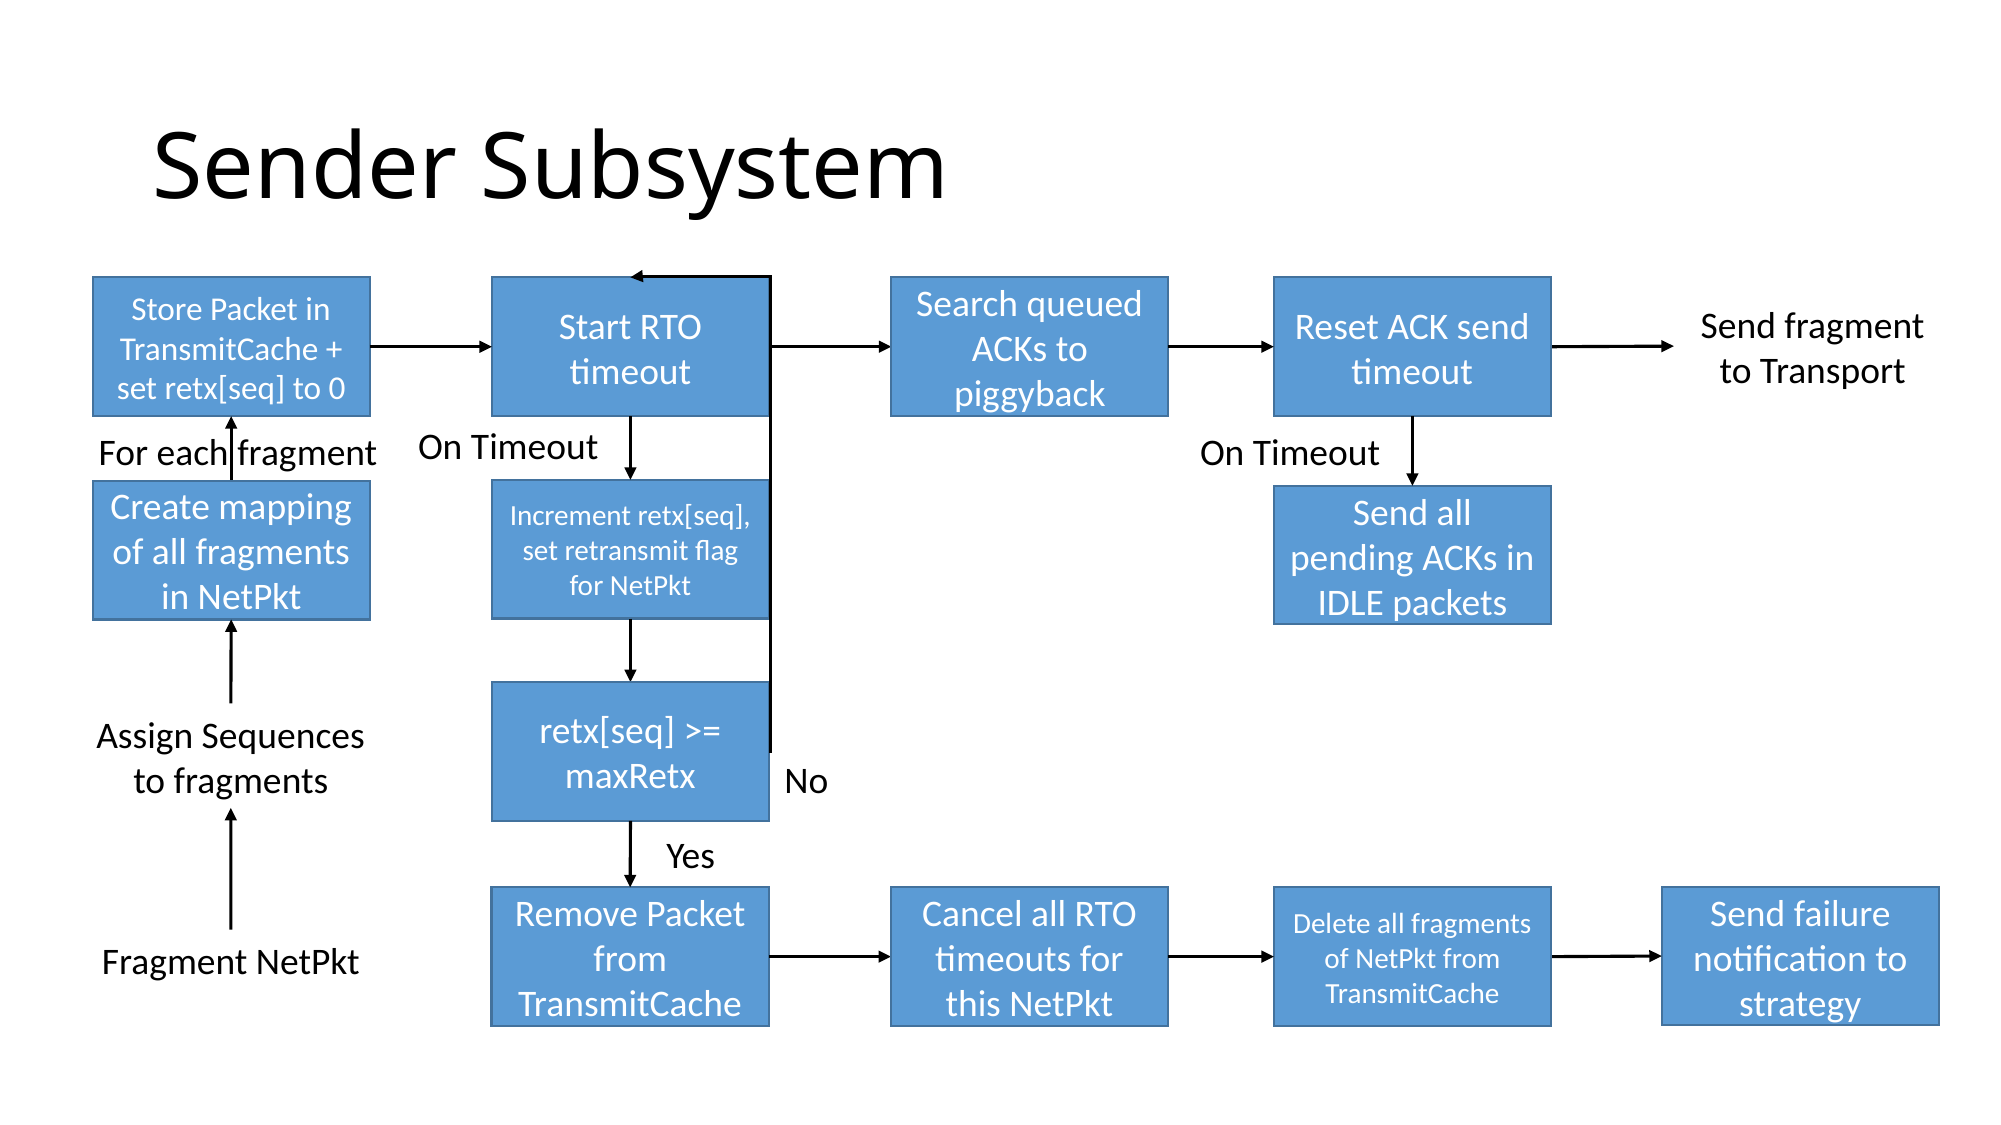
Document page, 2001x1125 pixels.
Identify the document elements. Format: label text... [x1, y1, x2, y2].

text_box Send fragment to Transport [1673, 293, 1952, 399]
text_box Store Packet in TransmitCache + set retx[seq] to 0 [92, 276, 371, 417]
text_box Delete all fragments of NetPkt from TransmitCache [1273, 886, 1552, 1027]
text_box Create mapping of all fragments in NetPkt [92, 480, 371, 621]
text_box Reset ACK send timeout [1273, 276, 1552, 417]
text_box For each fragment [83, 420, 231, 480]
text_box Search queued ACKs to piggyback [890, 276, 1169, 417]
text_box Send failure notification to strategy [1661, 886, 1940, 1026]
text_box No [769, 748, 844, 809]
text_box For each fragment [232, 420, 393, 480]
text_box Start RTO timeout [491, 276, 630, 417]
text_box Increment retx[seq], set retransmit flag for NetPkt [491, 479, 630, 620]
text_box Cancel all RTO timeouts for this NetPkt [890, 886, 1169, 1027]
text_box Fragment NetPkt [87, 929, 375, 990]
text_box Remove Packet from TransmitCache [490, 886, 770, 1027]
text_box Assign Sequences to fragments [81, 703, 381, 808]
text_box Yes [651, 823, 731, 884]
text_box retx[seq] >= maxRetx [491, 681, 770, 822]
text_box Send all pending ACKs in IDLE packets [1273, 485, 1552, 625]
text_box On Timeout [403, 414, 614, 475]
title Sender Subsystem [137, 59, 1863, 278]
text_box On Timeout [1185, 420, 1396, 480]
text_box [630, 277, 770, 752]
